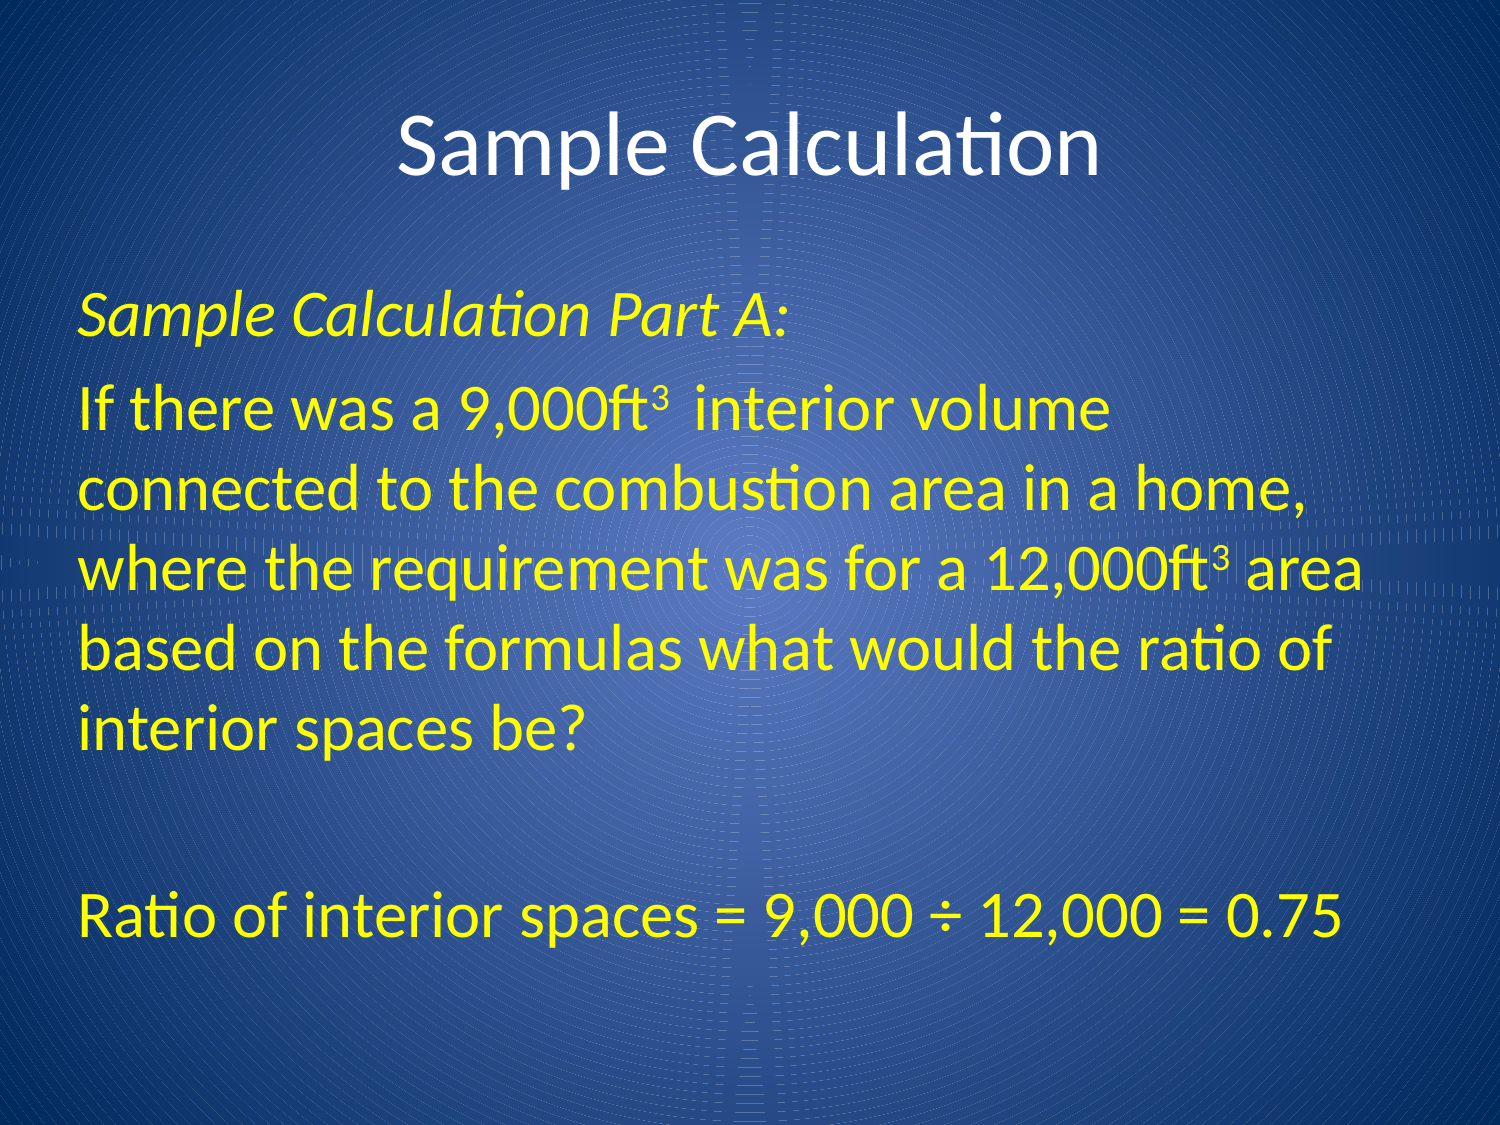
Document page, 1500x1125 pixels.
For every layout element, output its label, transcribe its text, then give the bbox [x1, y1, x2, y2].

title Sample Calculation [75, 45, 1425, 233]
list Sample Calculation Part A: If there was a 9,000ft3 interior volume connected to the combustion area in a home, where the requirement was for a 12,000ft3 area based on the formulas what would the ratio of interior spaces be? Ratio of interior spaces = 9,000 ÷ 12,000 = 0.75 [62, 262, 1425, 1005]
